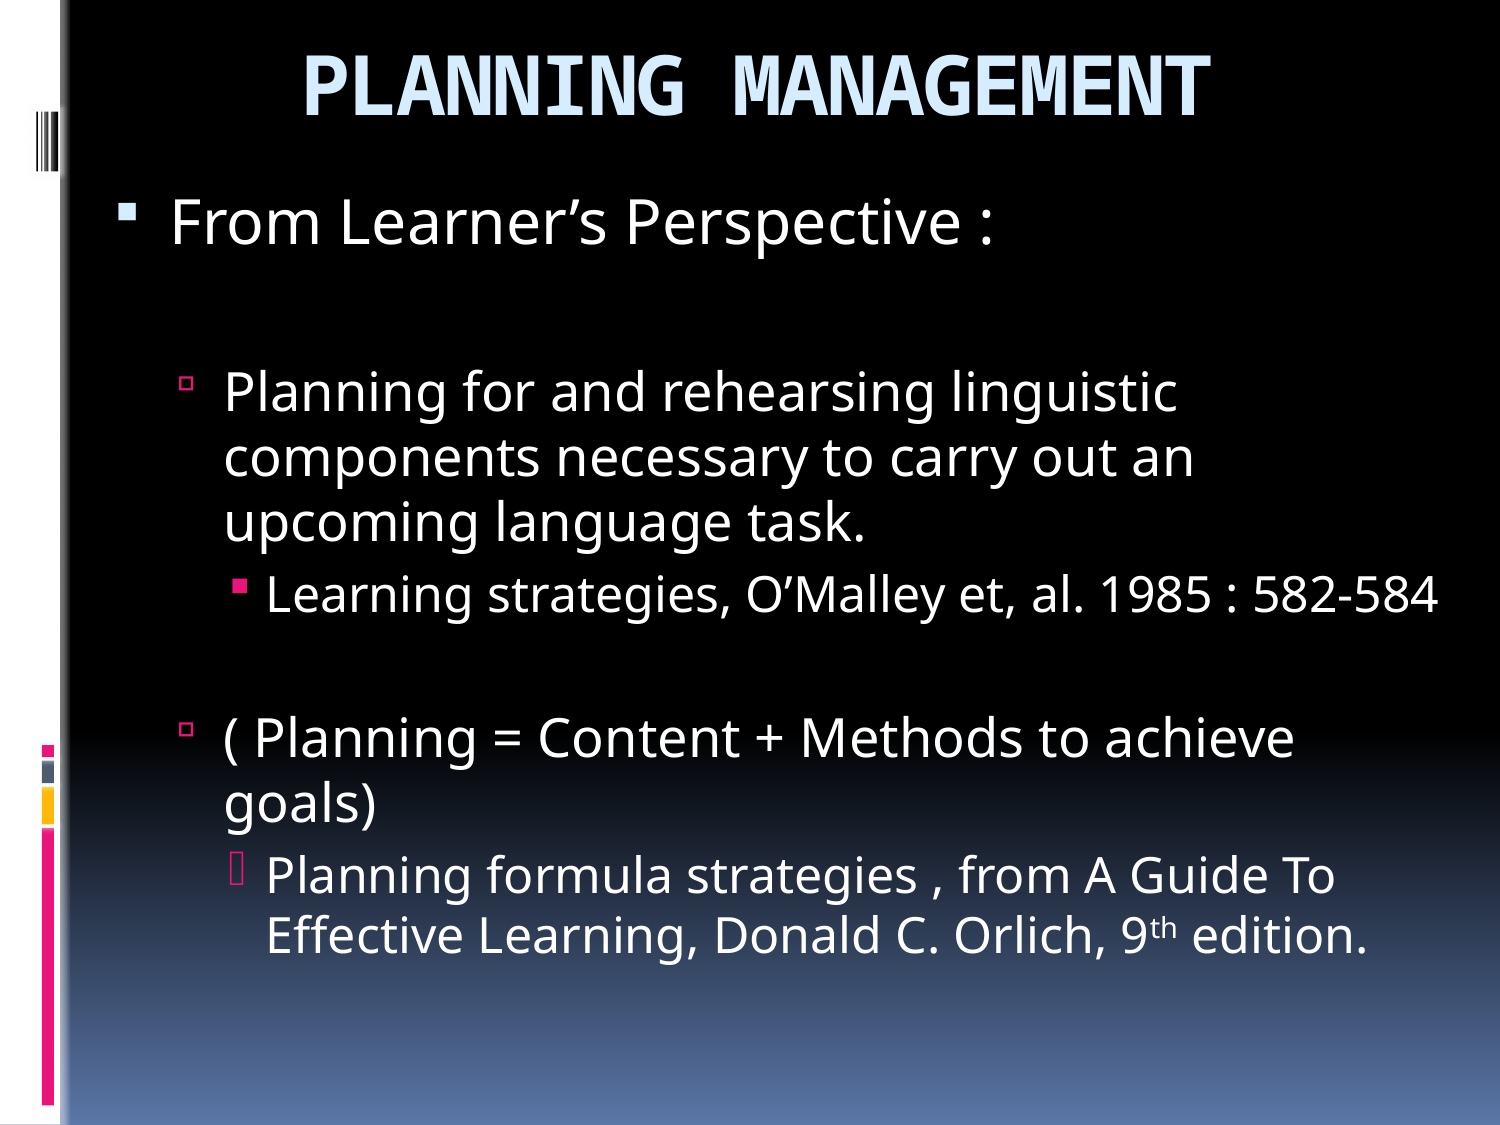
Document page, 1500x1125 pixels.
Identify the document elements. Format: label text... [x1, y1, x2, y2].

title PLANNING MANAGEMENT [87, 24, 1475, 174]
list From Learner’s Perspective : Planning for and rehearsing linguistic components necessary to carry out an upcoming language task. Learning strategies, O’Malley et, al. 1985 : 582-584 ( Planning = Content + Methods to achieve goals) Planning formula strategies , from A Guide To Effective Learning, Donald C. Orlich, 9th edition. [87, 174, 1475, 1075]
